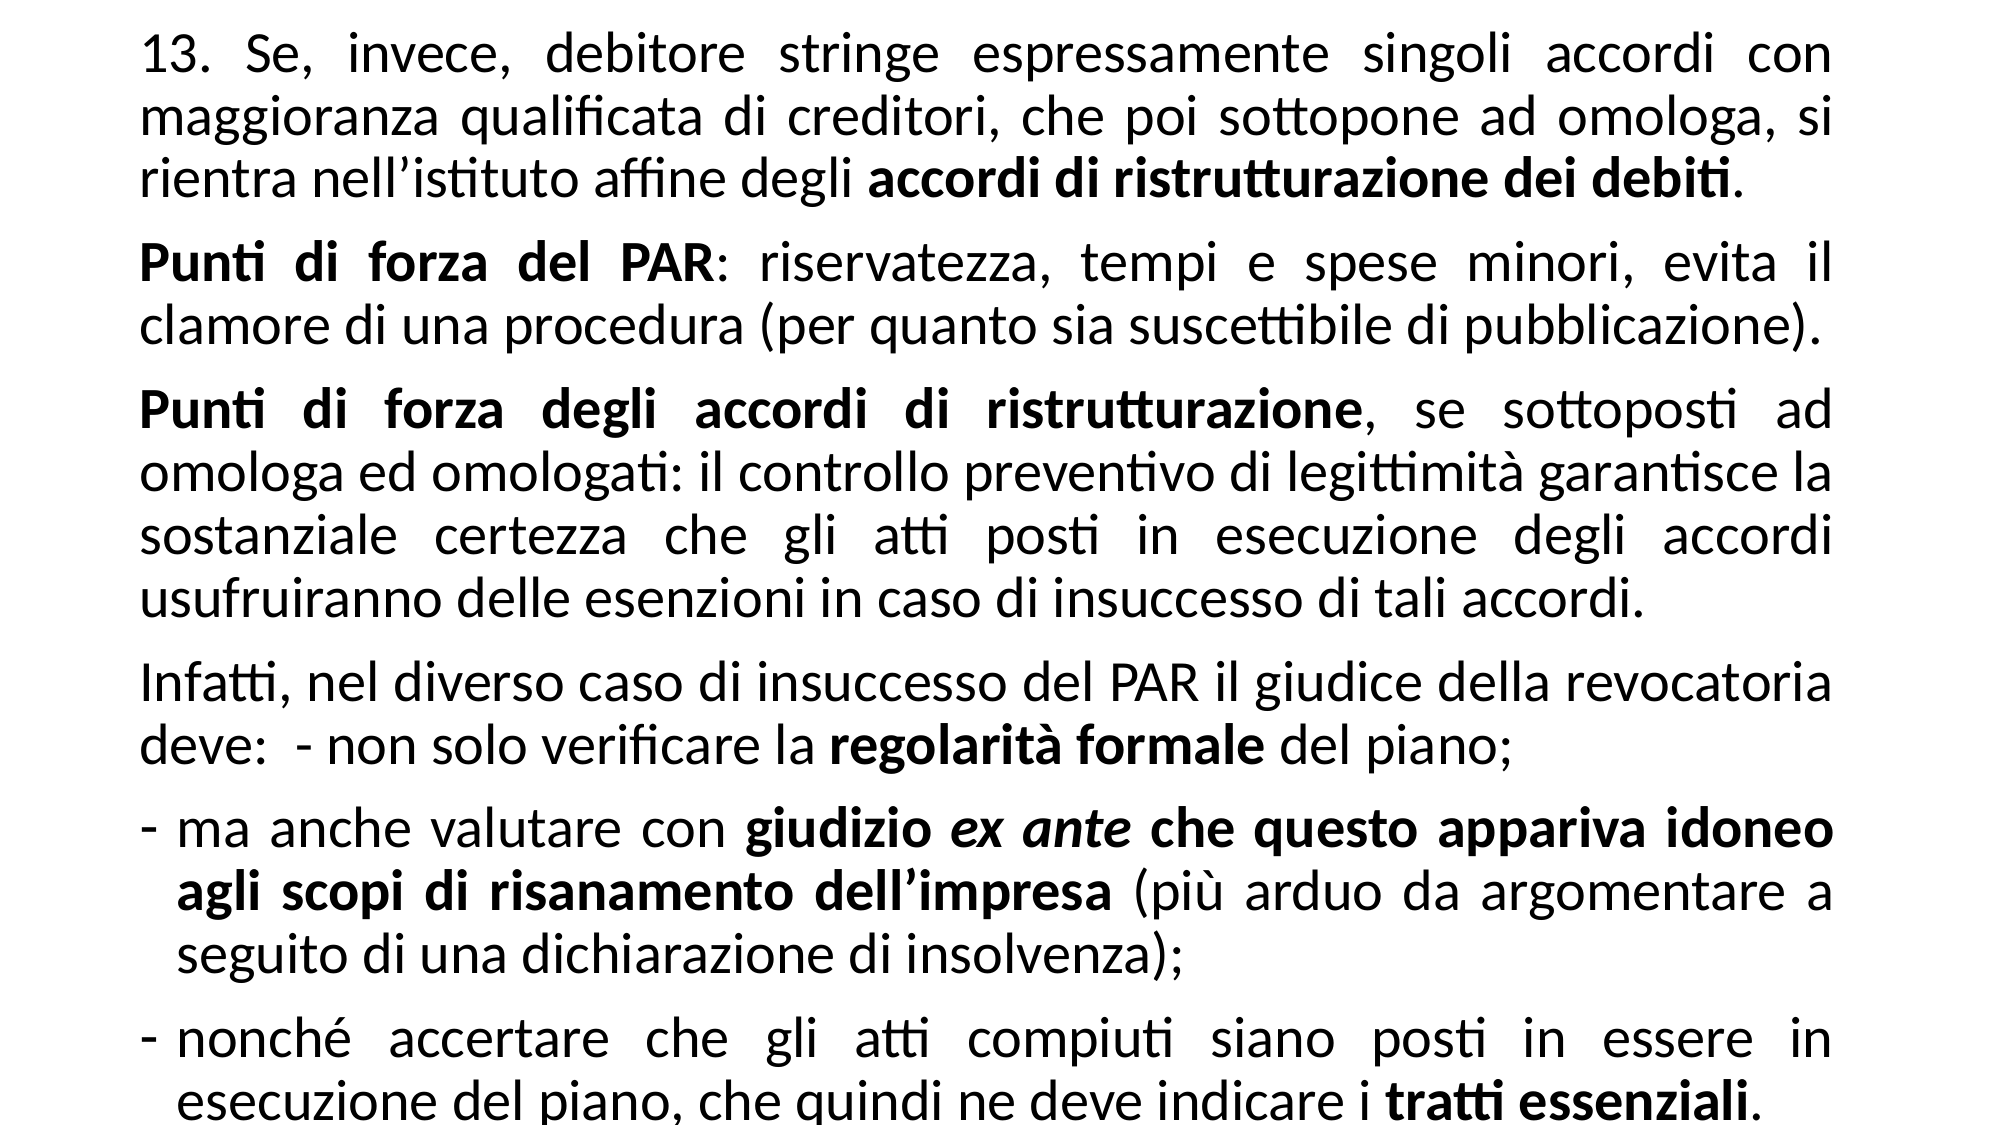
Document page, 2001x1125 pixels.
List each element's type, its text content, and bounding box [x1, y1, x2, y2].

list 13. Se, invece, debitore stringe espressamente singoli accordi con maggioranza qualificata di creditori, che poi sottopone ad omologa, si rientra nell’istituto affine degli accordi di ristrutturazione dei debiti. Punti di forza del PAR: riservatezza, tempi e spese minori, evita il clamore di una procedura (per quanto sia suscettibile di pubblicazione). Punti di forza degli accordi di ristrutturazione, se sottoposti ad omologa ed omologati: il controllo preventivo di legittimità garantisce la sostanziale certezza che gli atti posti in esecuzione degli accordi usufruiranno delle esenzioni in caso di insuccesso di tali accordi. Infatti, nel diverso caso di insuccesso del PAR il giudice della revocatoria deve: - non solo verificare la regolarità formale del piano; ma anche valutare con giudizio ex ante che questo appariva idoneo agli scopi di risanamento dell’impresa (più arduo da argomentare a seguito di una dichiarazione di insolvenza); nonché accertare che gli atti compiuti siano posti in essere in esecuzione del piano, che quindi ne deve indicare i tratti essenziali. [124, 14, 1850, 965]
